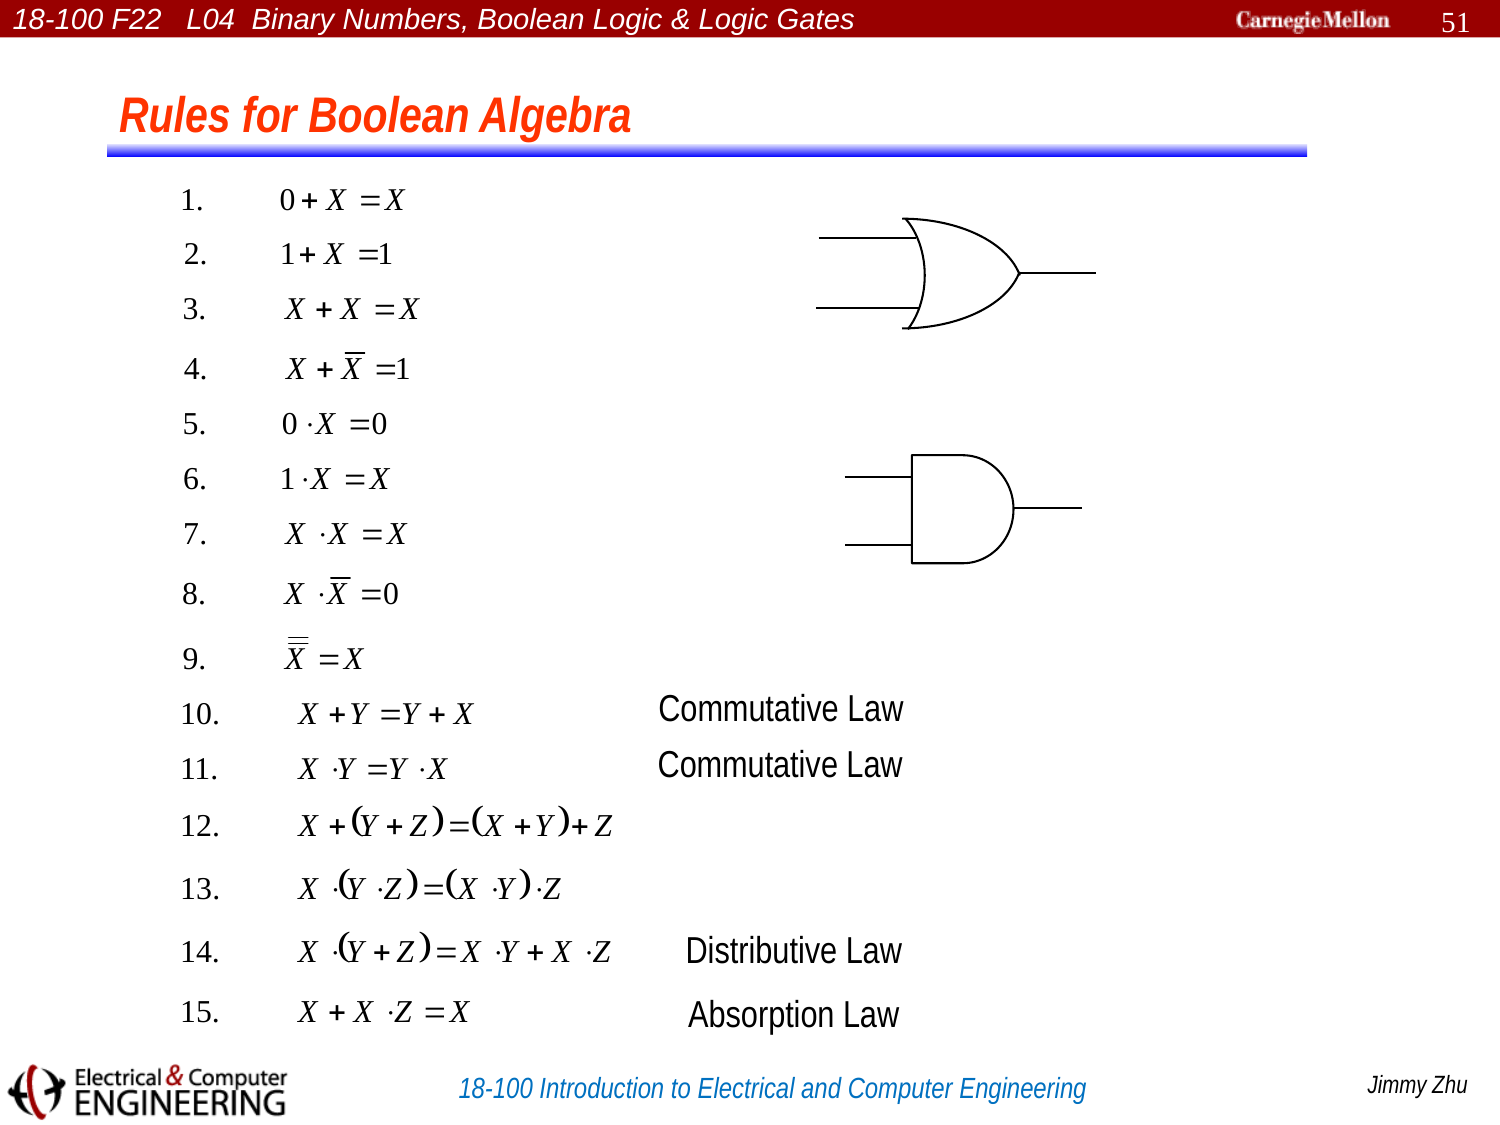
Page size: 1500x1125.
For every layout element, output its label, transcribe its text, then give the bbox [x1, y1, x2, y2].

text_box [178, 749, 457, 788]
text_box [178, 459, 399, 498]
text_box Commutative Law [643, 676, 999, 737]
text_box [178, 344, 413, 388]
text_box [178, 695, 484, 733]
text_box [178, 235, 397, 273]
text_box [781, 184, 1096, 363]
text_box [178, 569, 405, 613]
text_box [107, 144, 1308, 157]
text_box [178, 992, 481, 1031]
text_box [178, 804, 621, 851]
text_box Distributive Law [670, 918, 1026, 979]
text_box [178, 404, 394, 443]
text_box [178, 290, 431, 328]
text_box Commutative Law [642, 732, 998, 792]
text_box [178, 180, 415, 219]
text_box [178, 514, 418, 553]
picture [0, 1058, 298, 1125]
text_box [844, 454, 1083, 564]
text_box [178, 930, 619, 976]
text_box Absorption Law [673, 982, 1029, 1042]
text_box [178, 867, 571, 913]
slide_number 51 [1217, 0, 1494, 34]
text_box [178, 629, 375, 679]
text_box Rules for Boolean Algebra [104, 75, 670, 150]
